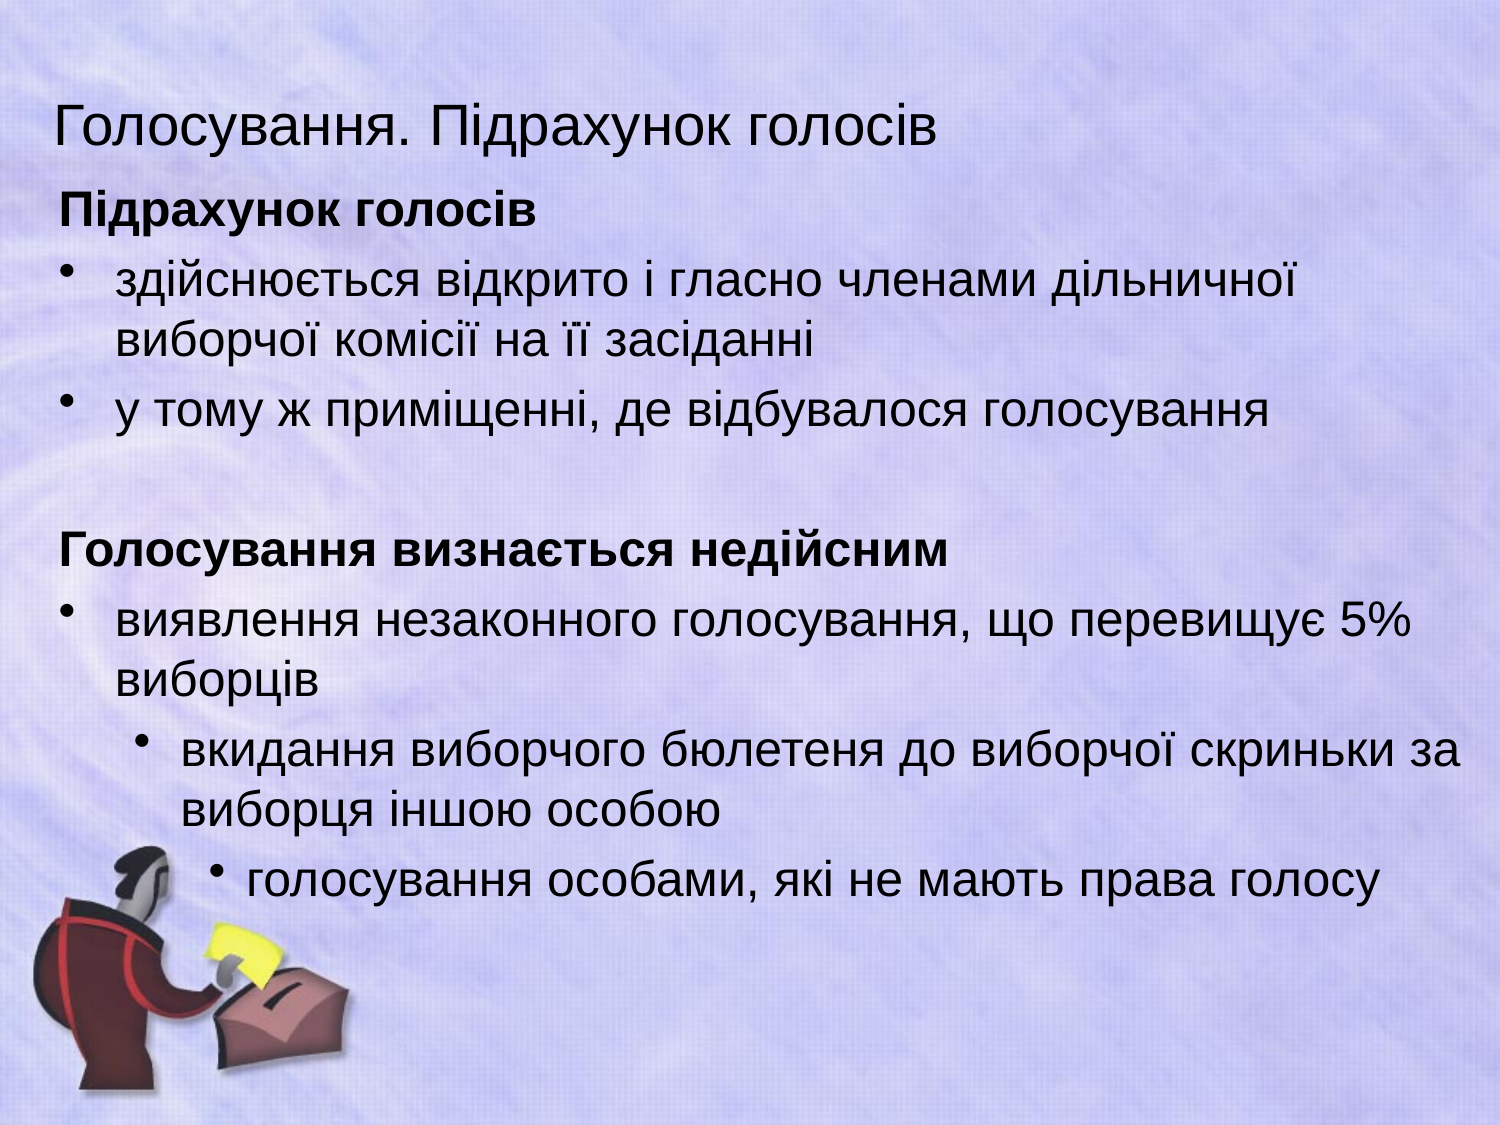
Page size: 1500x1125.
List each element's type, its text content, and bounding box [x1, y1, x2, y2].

list Підрахунок голосів здійснюється відкрито і гласно членами дільничної виборчої комісії на її засіданні у тому ж приміщенні, де відбувалося голосування Голосування визнається недійсним виявлення незаконного голосування, що перевищує 5% виборців вкидання виборчого бюлетеня до виборчої скриньки за виборця іншою особою голосування особами, які не мають права голосу [43, 168, 1500, 942]
title Голосування. Підрахунок голосів [38, 44, 1480, 165]
picture [0, 0, 1500, 1125]
